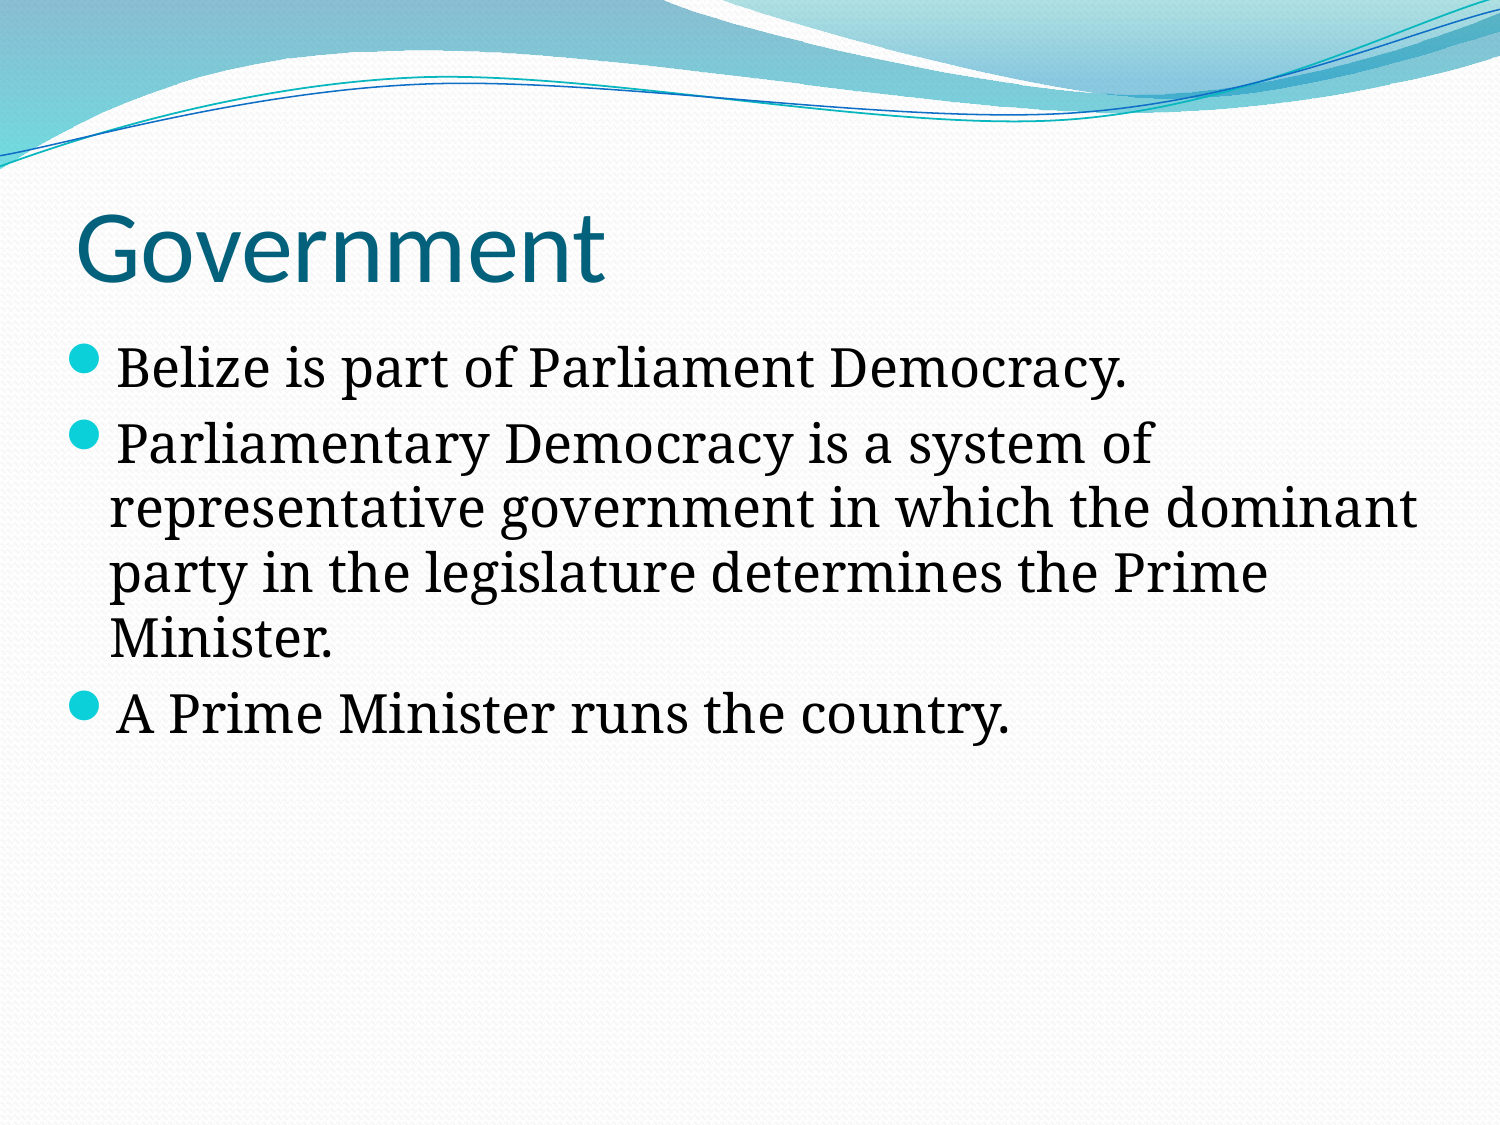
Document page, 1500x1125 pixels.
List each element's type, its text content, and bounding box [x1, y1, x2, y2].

title Government [75, 115, 1425, 249]
list Belize is part of Parliament Democracy. Parliamentary Democracy is a system of representative government in which the dominant party in the legislature determines the Prime Minister. A Prime Minister runs the country. [50, 249, 1475, 993]
